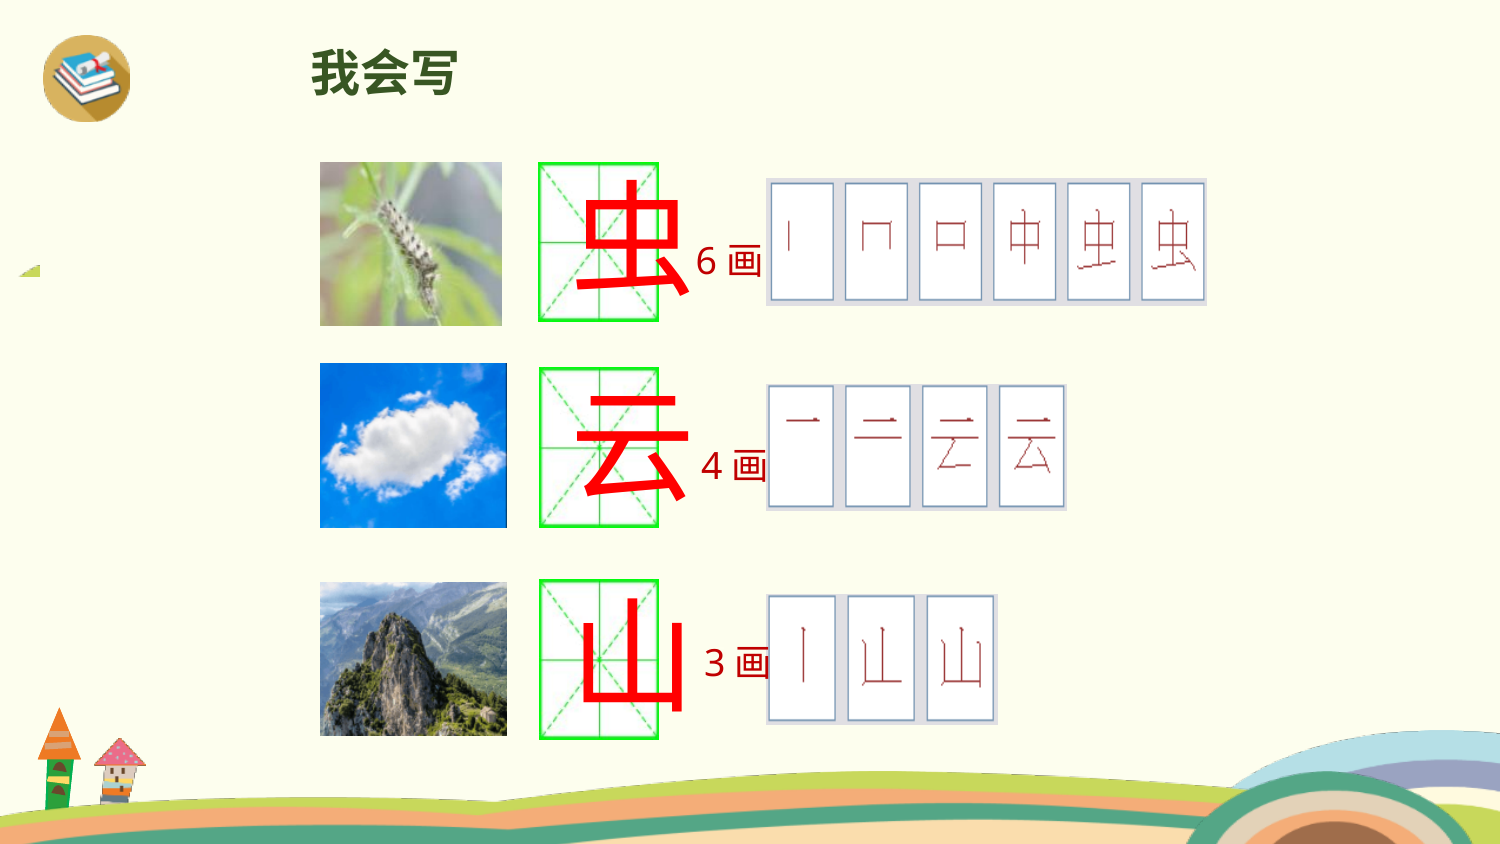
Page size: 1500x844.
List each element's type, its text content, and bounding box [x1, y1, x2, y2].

text_box 6画 [659, 207, 766, 290]
text_box 虫 [518, 153, 636, 318]
text_box 山 [518, 570, 637, 736]
text_box 4画 [659, 411, 766, 495]
text_box 3画 [659, 608, 766, 692]
picture [0, 0, 1500, 844]
text_box 云 [518, 358, 637, 524]
text_box 我会写 [299, 35, 473, 107]
